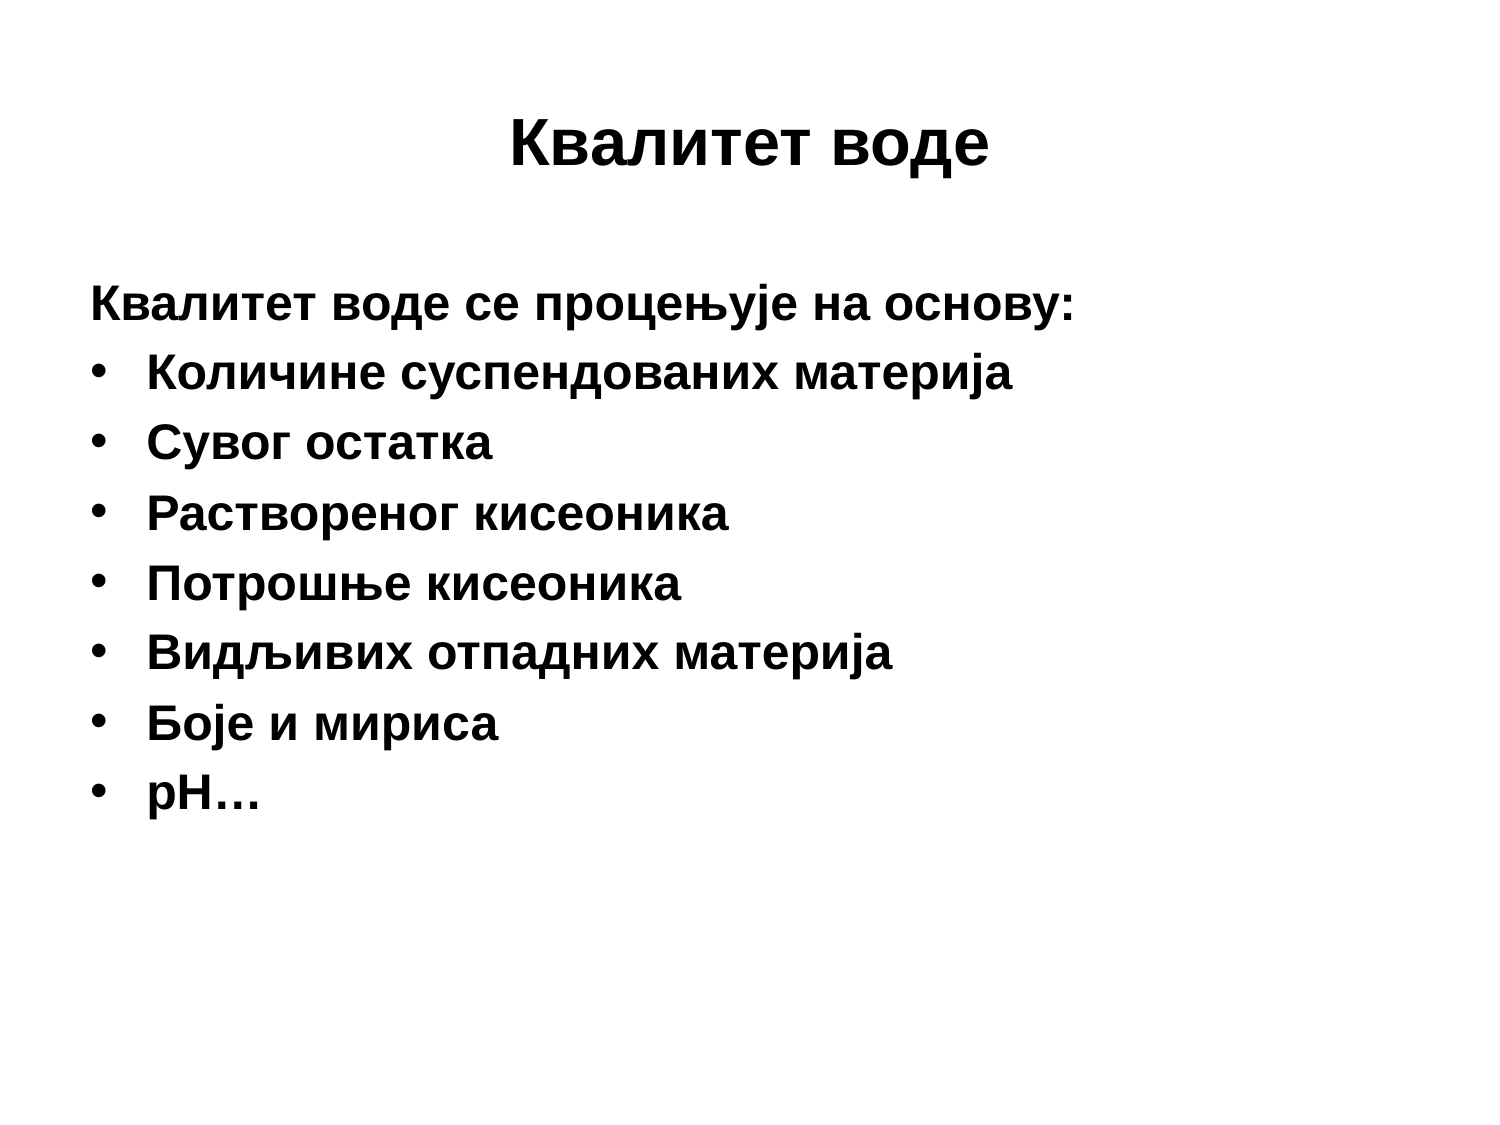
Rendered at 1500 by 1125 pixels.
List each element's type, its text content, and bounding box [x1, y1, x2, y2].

list Квалитет воде се процењује на основу: Количине суспендованих материја Сувог остатка Раствореног кисеоника Потрошње кисеоника Видљивих отпадних материја Боје и мириса pH… [74, 262, 1426, 1006]
title Квалитет воде [74, 44, 1426, 233]
